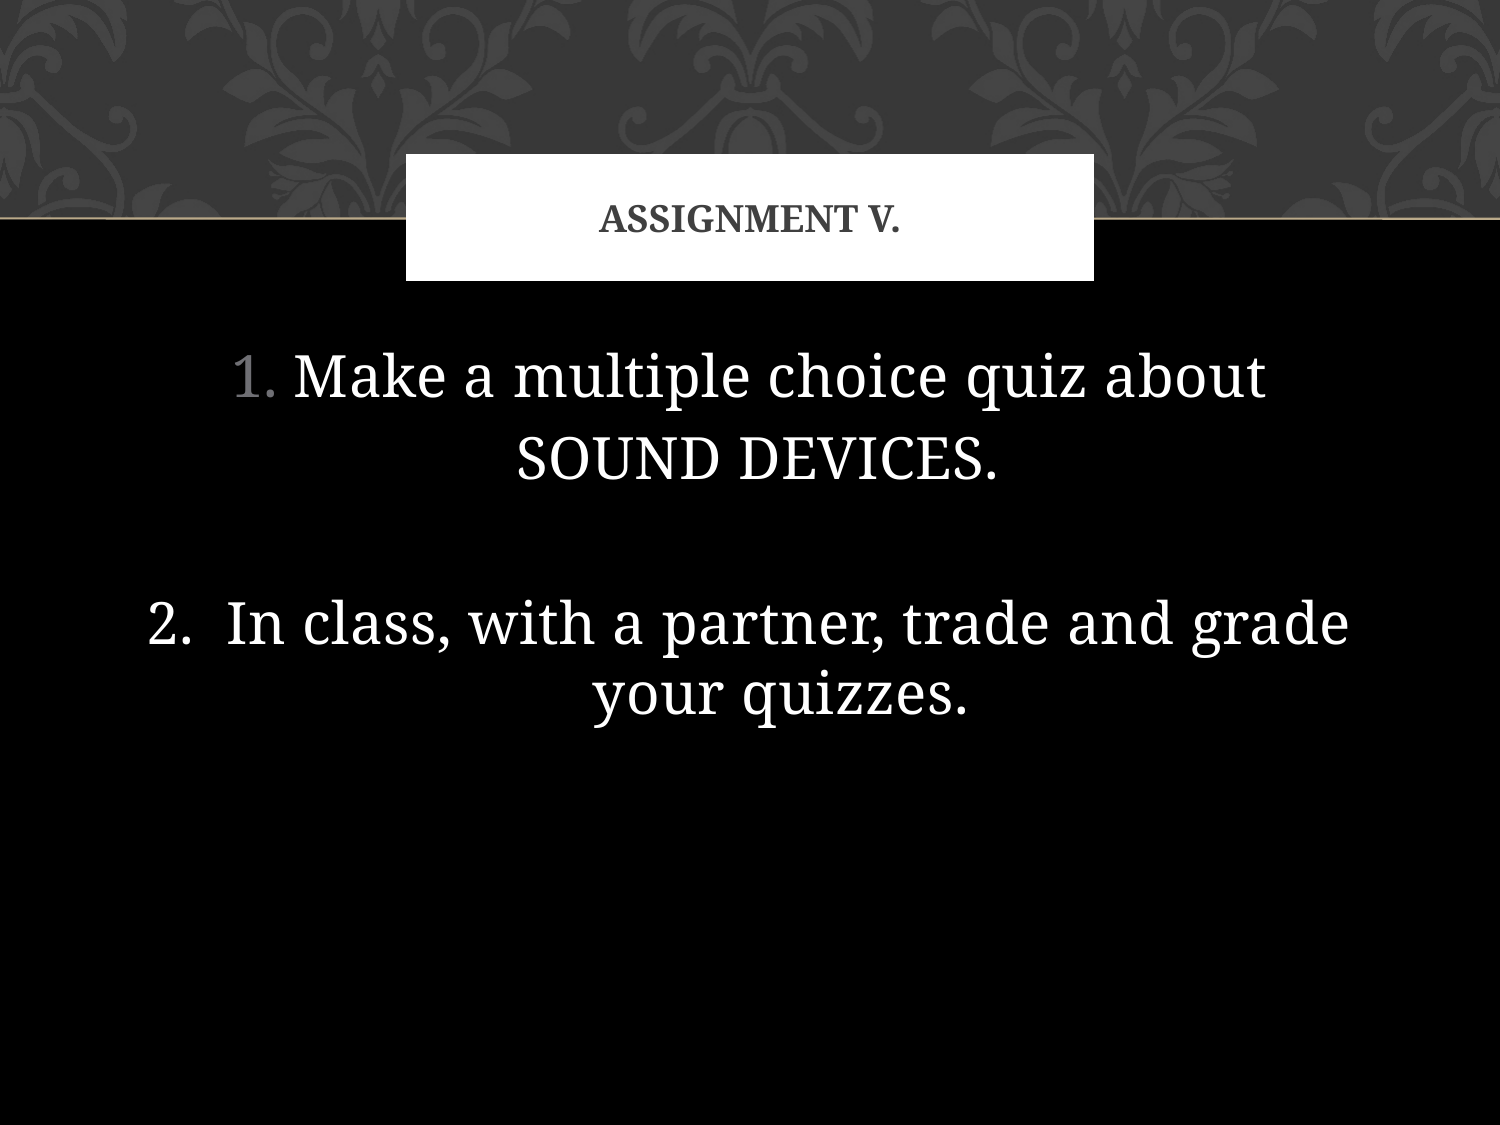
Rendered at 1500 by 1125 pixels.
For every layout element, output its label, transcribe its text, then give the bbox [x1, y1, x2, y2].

title ASSIGNMENT V. [406, 154, 1094, 281]
list Make a multiple choice quiz about SOUND DEVICES. 2. In class, with a partner, trade and grade your quizzes. [75, 331, 1425, 1007]
